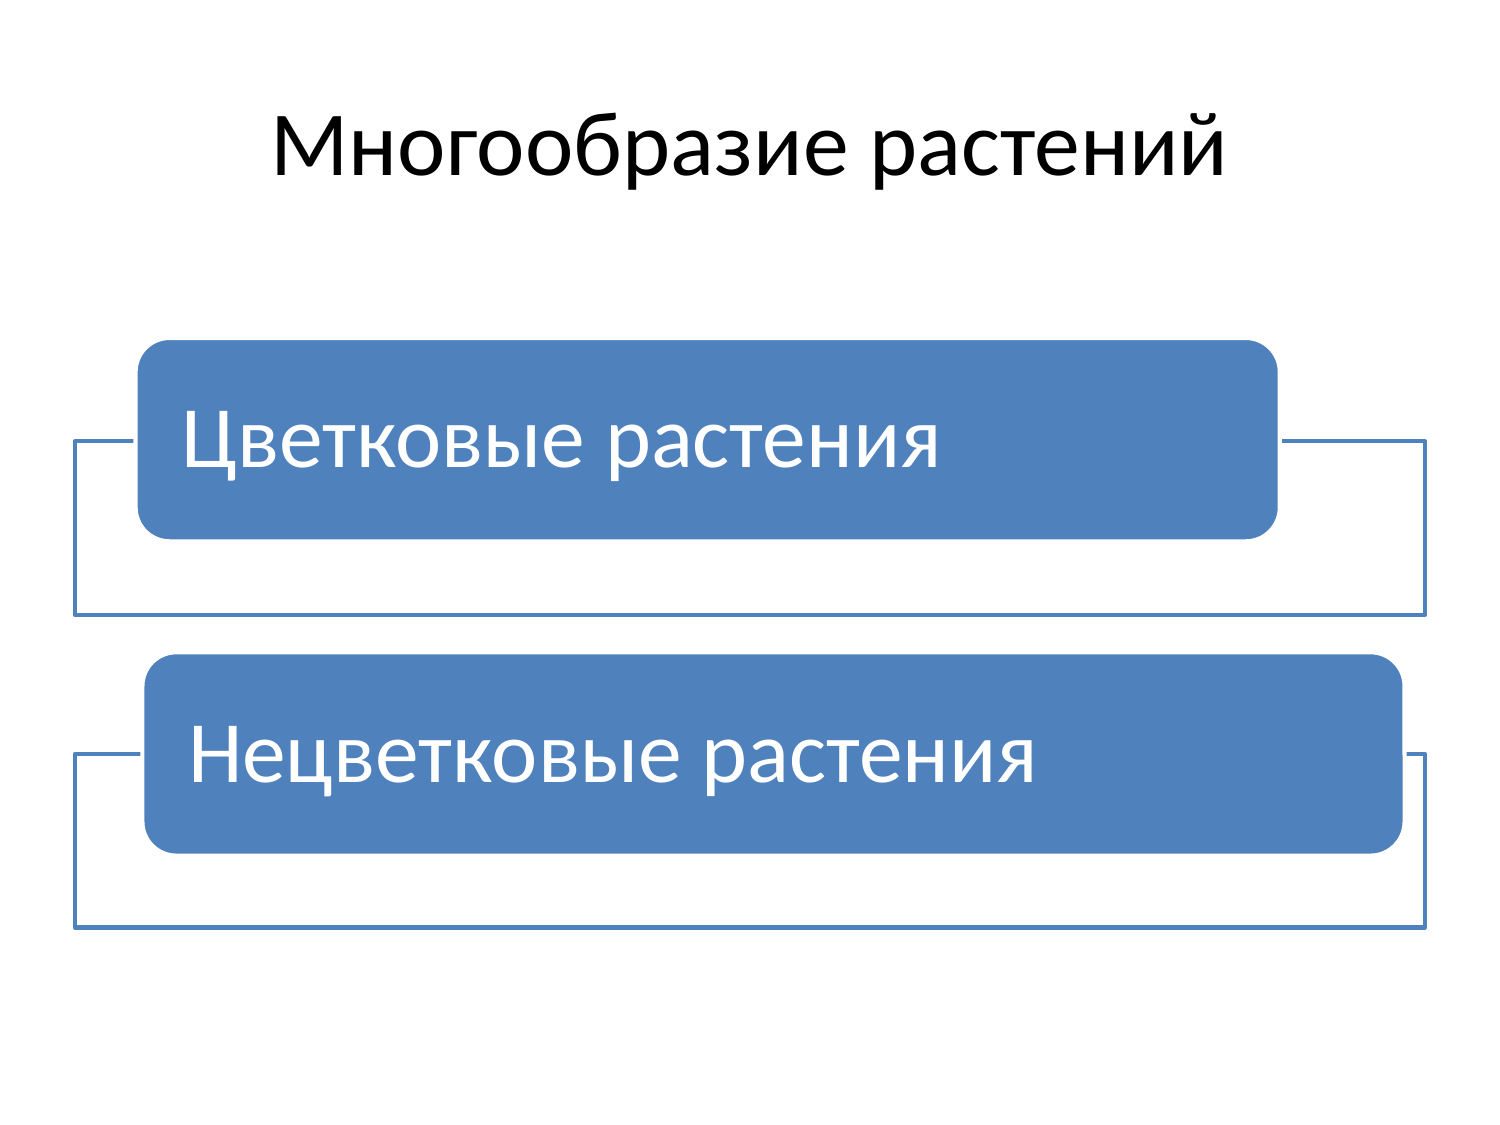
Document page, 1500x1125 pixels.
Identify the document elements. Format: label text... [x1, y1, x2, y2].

title Многообразие растений [74, 44, 1426, 233]
text_box Цветковые растения [133, 335, 1282, 544]
text_box [73, 439, 1427, 617]
text_box [73, 752, 1427, 930]
text_box Нецветковые растения [140, 650, 1407, 858]
